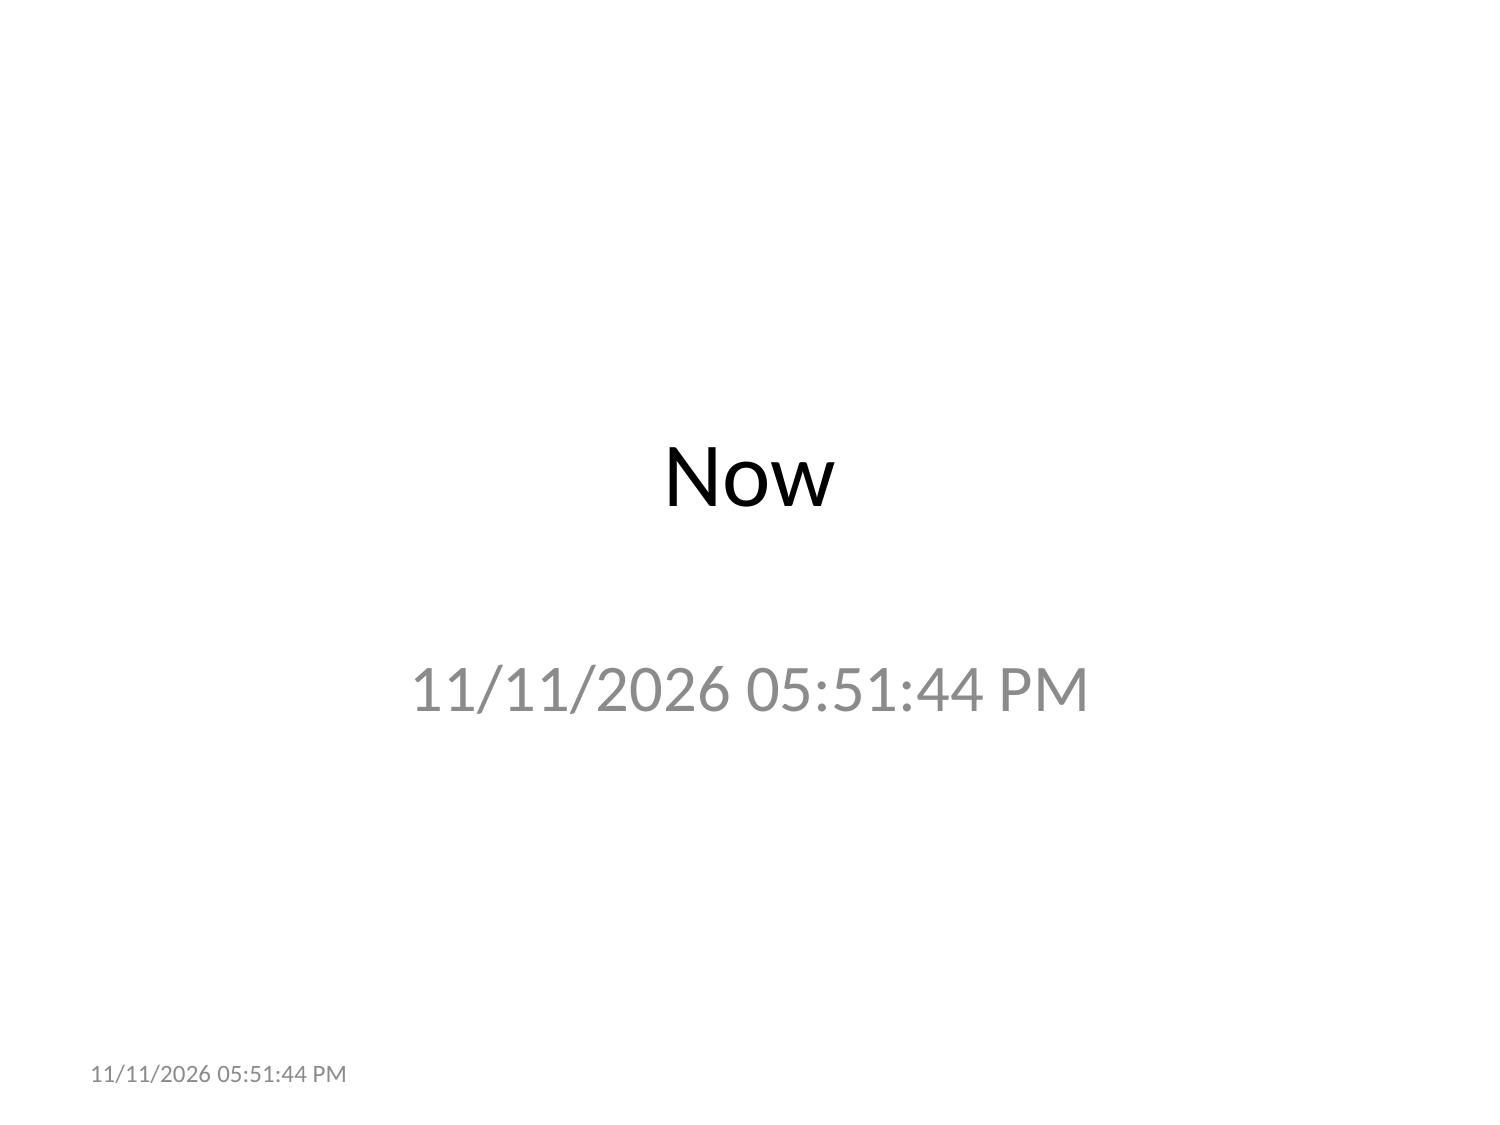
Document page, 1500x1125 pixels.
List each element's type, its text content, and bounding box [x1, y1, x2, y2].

title Now [112, 349, 1388, 591]
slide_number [75, 1042, 425, 1103]
subtitle 2011-12-19 10:20:04 AM [225, 637, 1275, 925]
